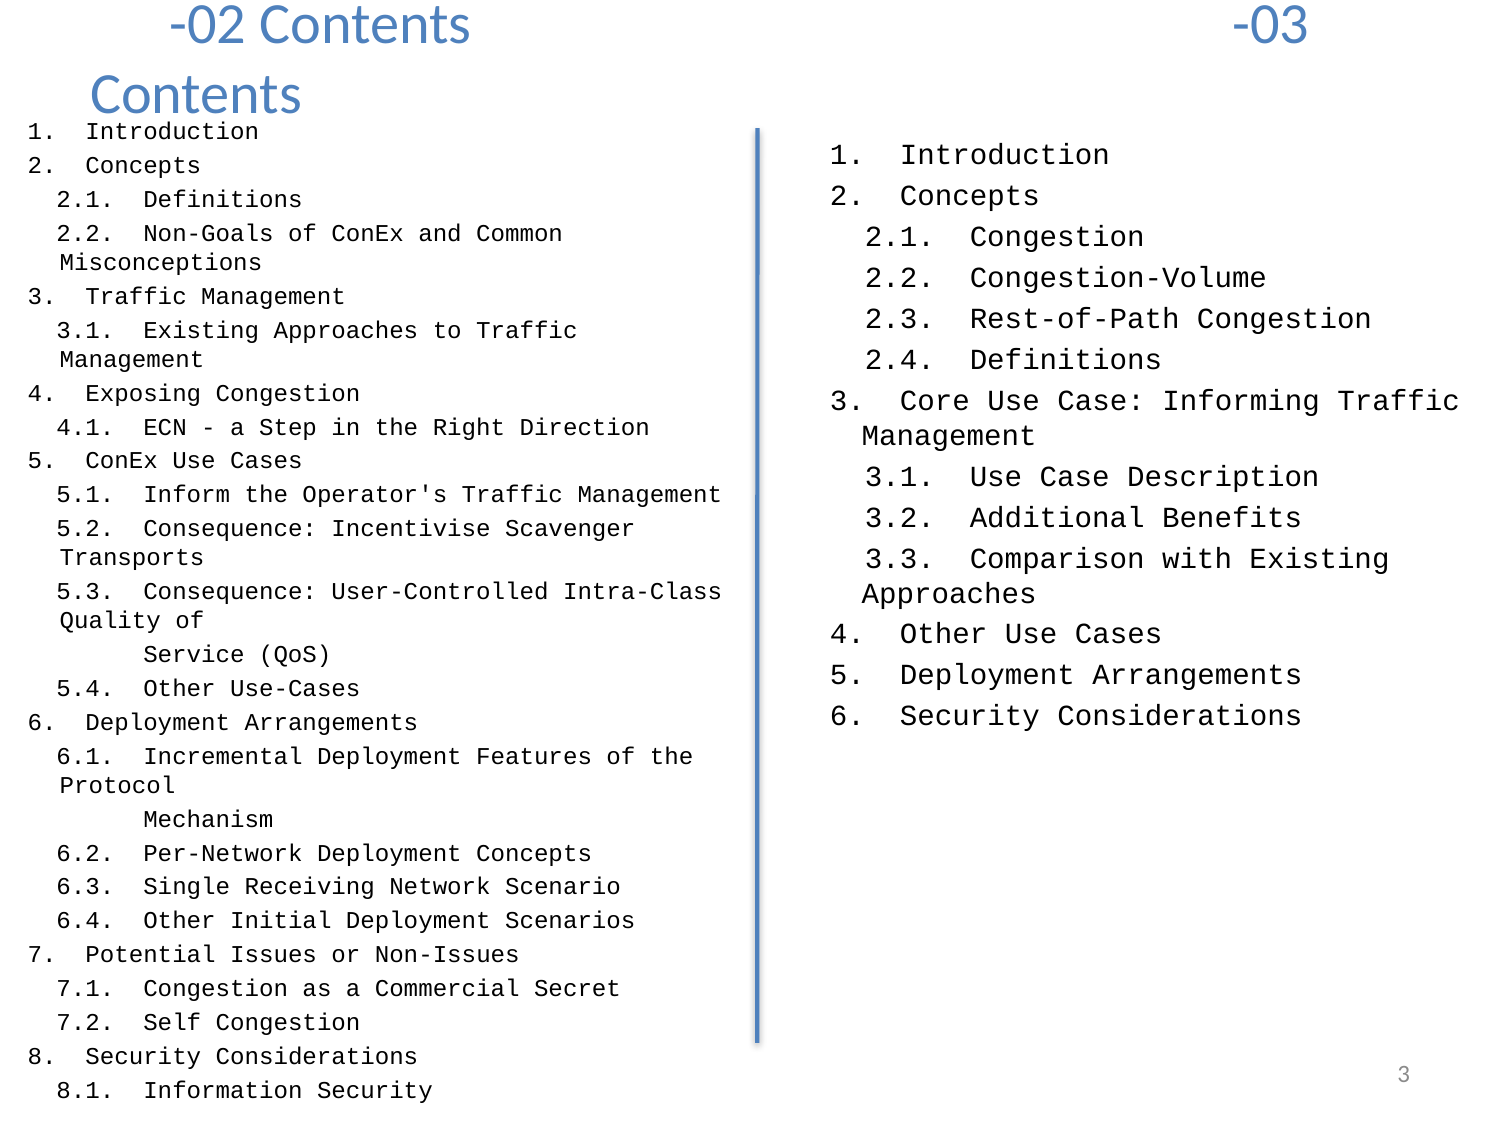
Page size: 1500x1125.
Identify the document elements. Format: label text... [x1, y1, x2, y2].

text_box 1. Introduction 2. Concepts 2.1. Congestion 2.2. Congestion-Volume 2.3. Rest-of-Path Congestion 2.4. Definitions 3. Core Use Case: Informing Traffic Management 3.1. Use Case Description 3.2. Additional Benefits 3.3. Comparison with Existing Approaches 4. Other Use Cases 5. Deployment Arrangements 6. Security Considerations [762, 127, 1500, 1125]
list 1. Introduction 2. Concepts 2.1. Definitions 2.2. Non-Goals of ConEx and Common Misconceptions 3. Traffic Management 3.1. Existing Approaches to Traffic Management 4. Exposing Congestion 4.1. ECN - a Step in the Right Direction 5. ConEx Use Cases 5.1. Inform the Operator's Traffic Management 5.2. Consequence: Incentivise Scavenger Transports 5.3. Consequence: User-Controlled Intra-Class Quality of Service (QoS) 5.4. Other Use-Cases 6. Deployment Arrangements 6.1. Incremental Deployment Features of the Protocol Mechanism 6.2. Per-Network Deployment Concepts 6.3. Single Receiving Network Scenario 6.4. Other Initial Deployment Scenarios 7. Potential Issues or Non-Issues 7.1. Congestion as a Commercial Secret 7.2. Self Congestion 8. Security Considerations 8.1. Information Security [0, 107, 746, 1125]
title -02 Contents -03 Contents [75, 13, 1425, 98]
